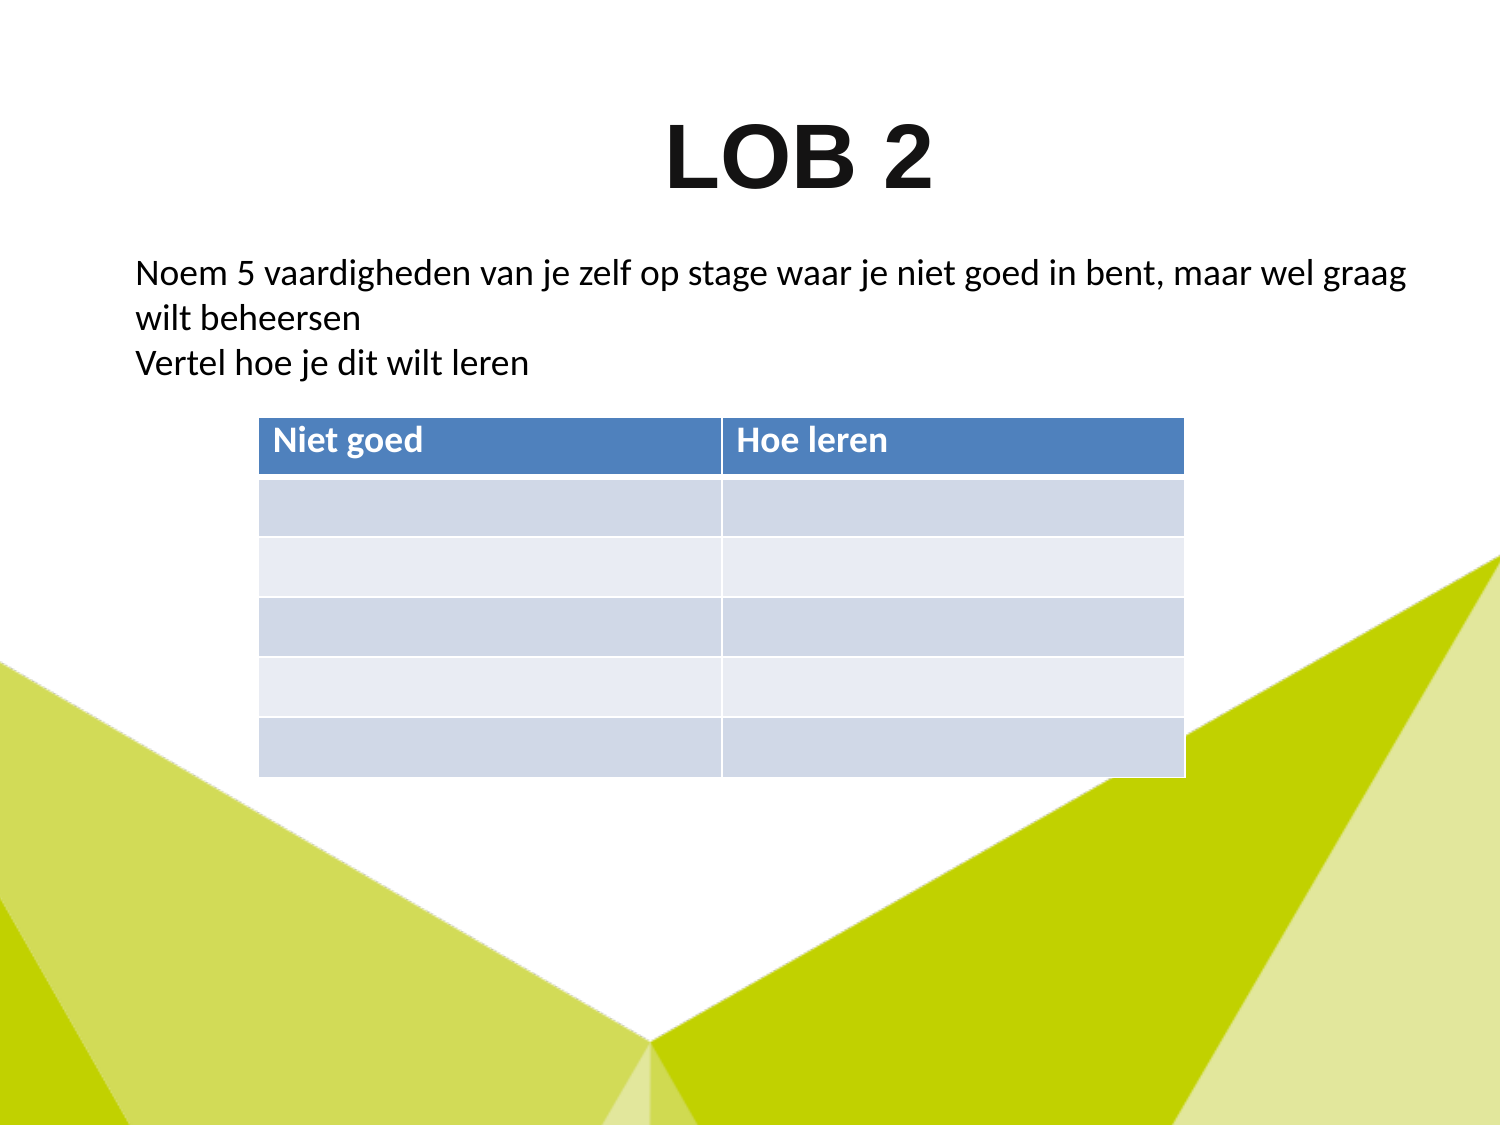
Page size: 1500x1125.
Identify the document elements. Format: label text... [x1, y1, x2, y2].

table_header Hoe leren [723, 418, 1184, 474]
table_header Niet goed [259, 418, 721, 474]
picture [0, 481, 1500, 1125]
text_box LOB 2 [57, 89, 1500, 215]
text_box Noem 5 vaardigheden van je zelf op stage waar je niet goed in bent, maar wel graag wilt beheersen Vertel hoe je dit wilt leren [120, 240, 1449, 391]
